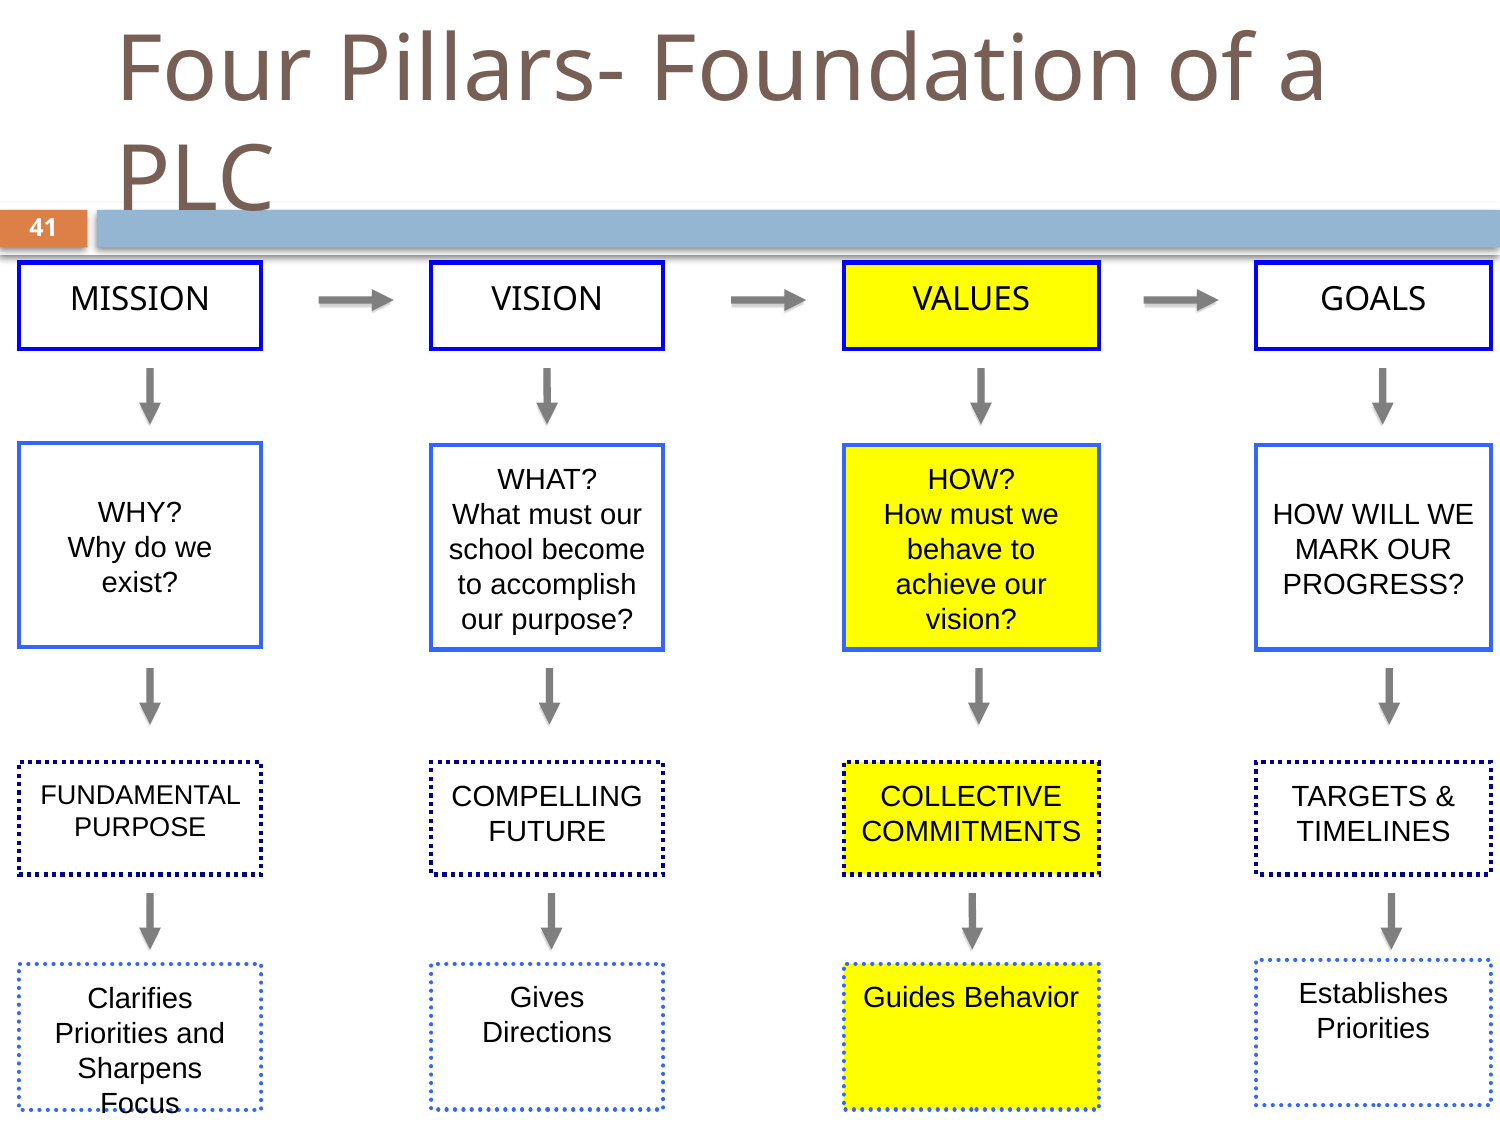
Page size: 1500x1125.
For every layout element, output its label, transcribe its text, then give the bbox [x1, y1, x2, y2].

text_box [143, 668, 157, 725]
text_box [974, 368, 988, 425]
text_box [1385, 893, 1398, 950]
text_box VALUES [843, 262, 1099, 349]
slide_number 41 [0, 208, 88, 249]
text_box WHAT? What must our school become to accomplish our purpose? [431, 445, 664, 650]
text_box [966, 893, 979, 950]
text_box [318, 293, 394, 307]
text_box Establishes Priorities [1256, 959, 1491, 1106]
text_box [1383, 668, 1396, 725]
text_box MISSION [18, 262, 262, 349]
text_box [143, 893, 157, 950]
text_box HOW WILL WE MARK OUR PROGRESS? [1256, 445, 1491, 650]
text_box [540, 368, 554, 425]
text_box GOALS [1256, 262, 1491, 349]
text_box TARGETS & TIMELINES [1256, 761, 1491, 875]
text_box [545, 893, 558, 950]
text_box COMPELLING FUTURE [431, 761, 664, 875]
text_box VISION [431, 262, 664, 349]
text_box [1376, 368, 1390, 425]
text_box [731, 293, 807, 307]
title Four Pillars- Foundation of a PLC [100, 37, 1439, 201]
text_box [1143, 293, 1219, 307]
text_box [972, 668, 986, 725]
text_box COLLECTIVE COMMITMENTS [843, 761, 1099, 875]
text_box [143, 368, 157, 425]
text_box Gives Directions [431, 963, 664, 1110]
text_box WHY? Why do we exist? [18, 443, 262, 648]
text_box FUNDAMENTAL PURPOSE [18, 761, 262, 875]
text_box Clarifies Priorities and Sharpens Focus [18, 964, 262, 1110]
text_box HOW? How must we behave to achieve our vision? [843, 445, 1099, 650]
text_box [543, 668, 556, 725]
text_box Guides Behavior [843, 963, 1099, 1110]
